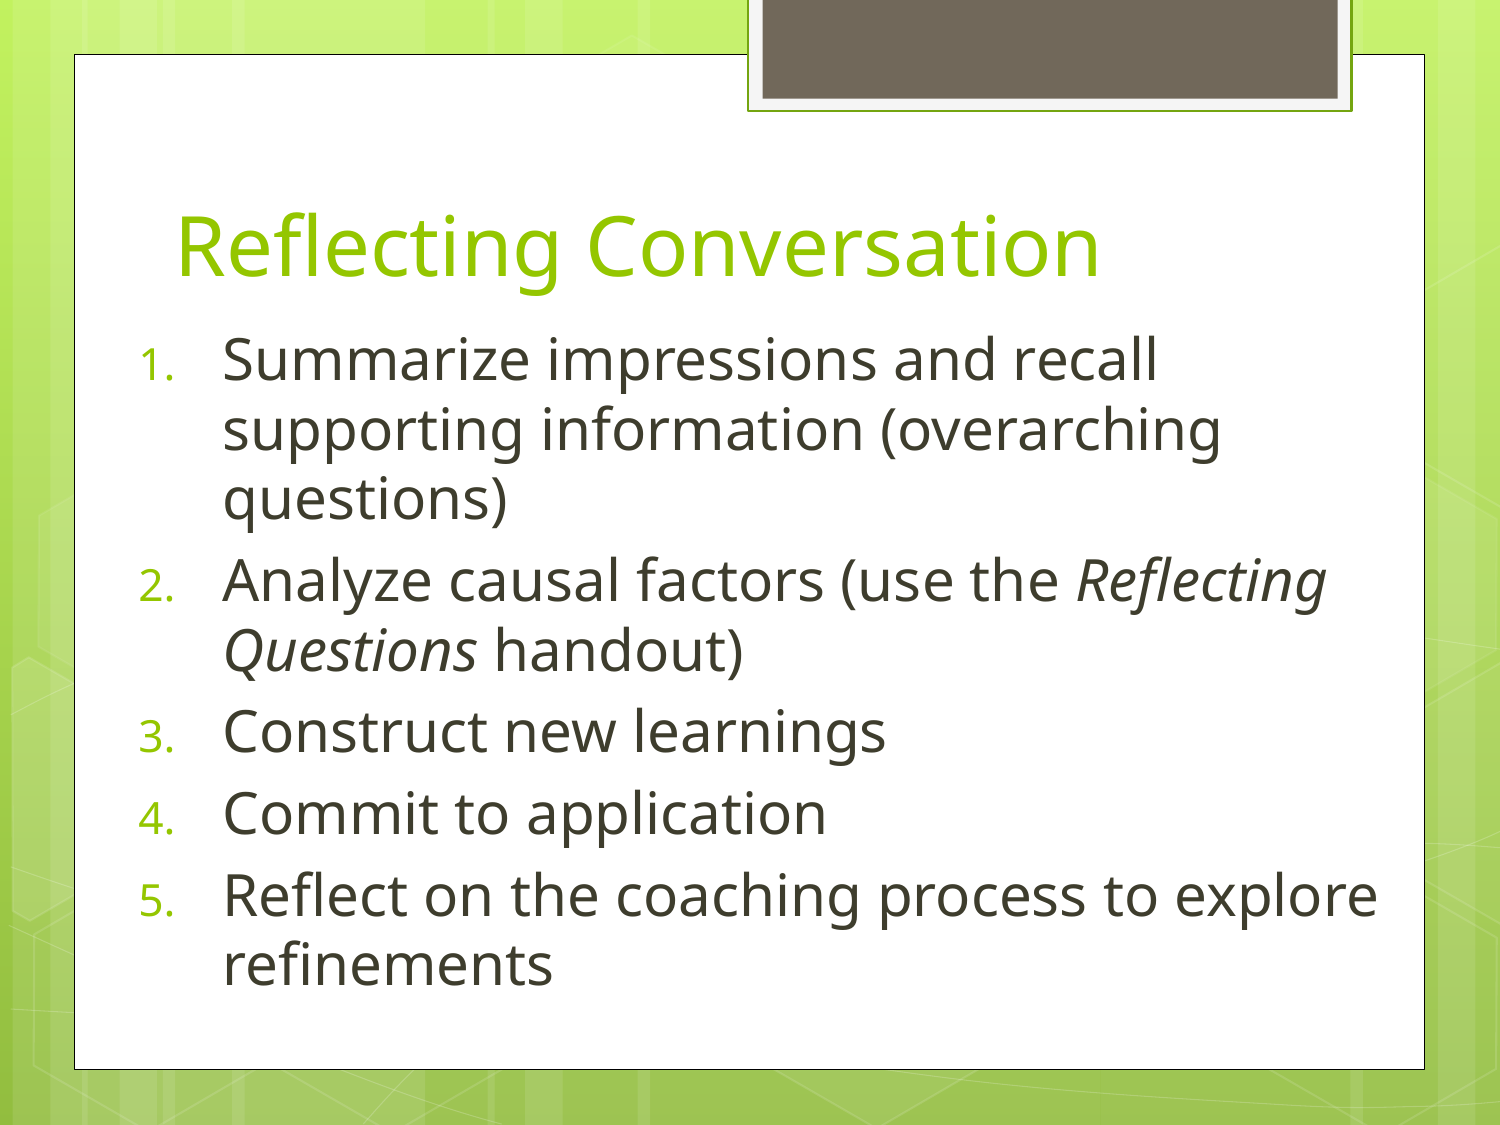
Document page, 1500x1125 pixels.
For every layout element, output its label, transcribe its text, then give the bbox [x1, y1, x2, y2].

list Summarize impressions and recall supporting information (overarching questions) Analyze causal factors (use the Reflecting Questions handout) Construct new learnings Commit to application Reflect on the coaching process to explore refinements [112, 314, 1424, 1094]
title Reflecting Conversation [159, 113, 1312, 302]
